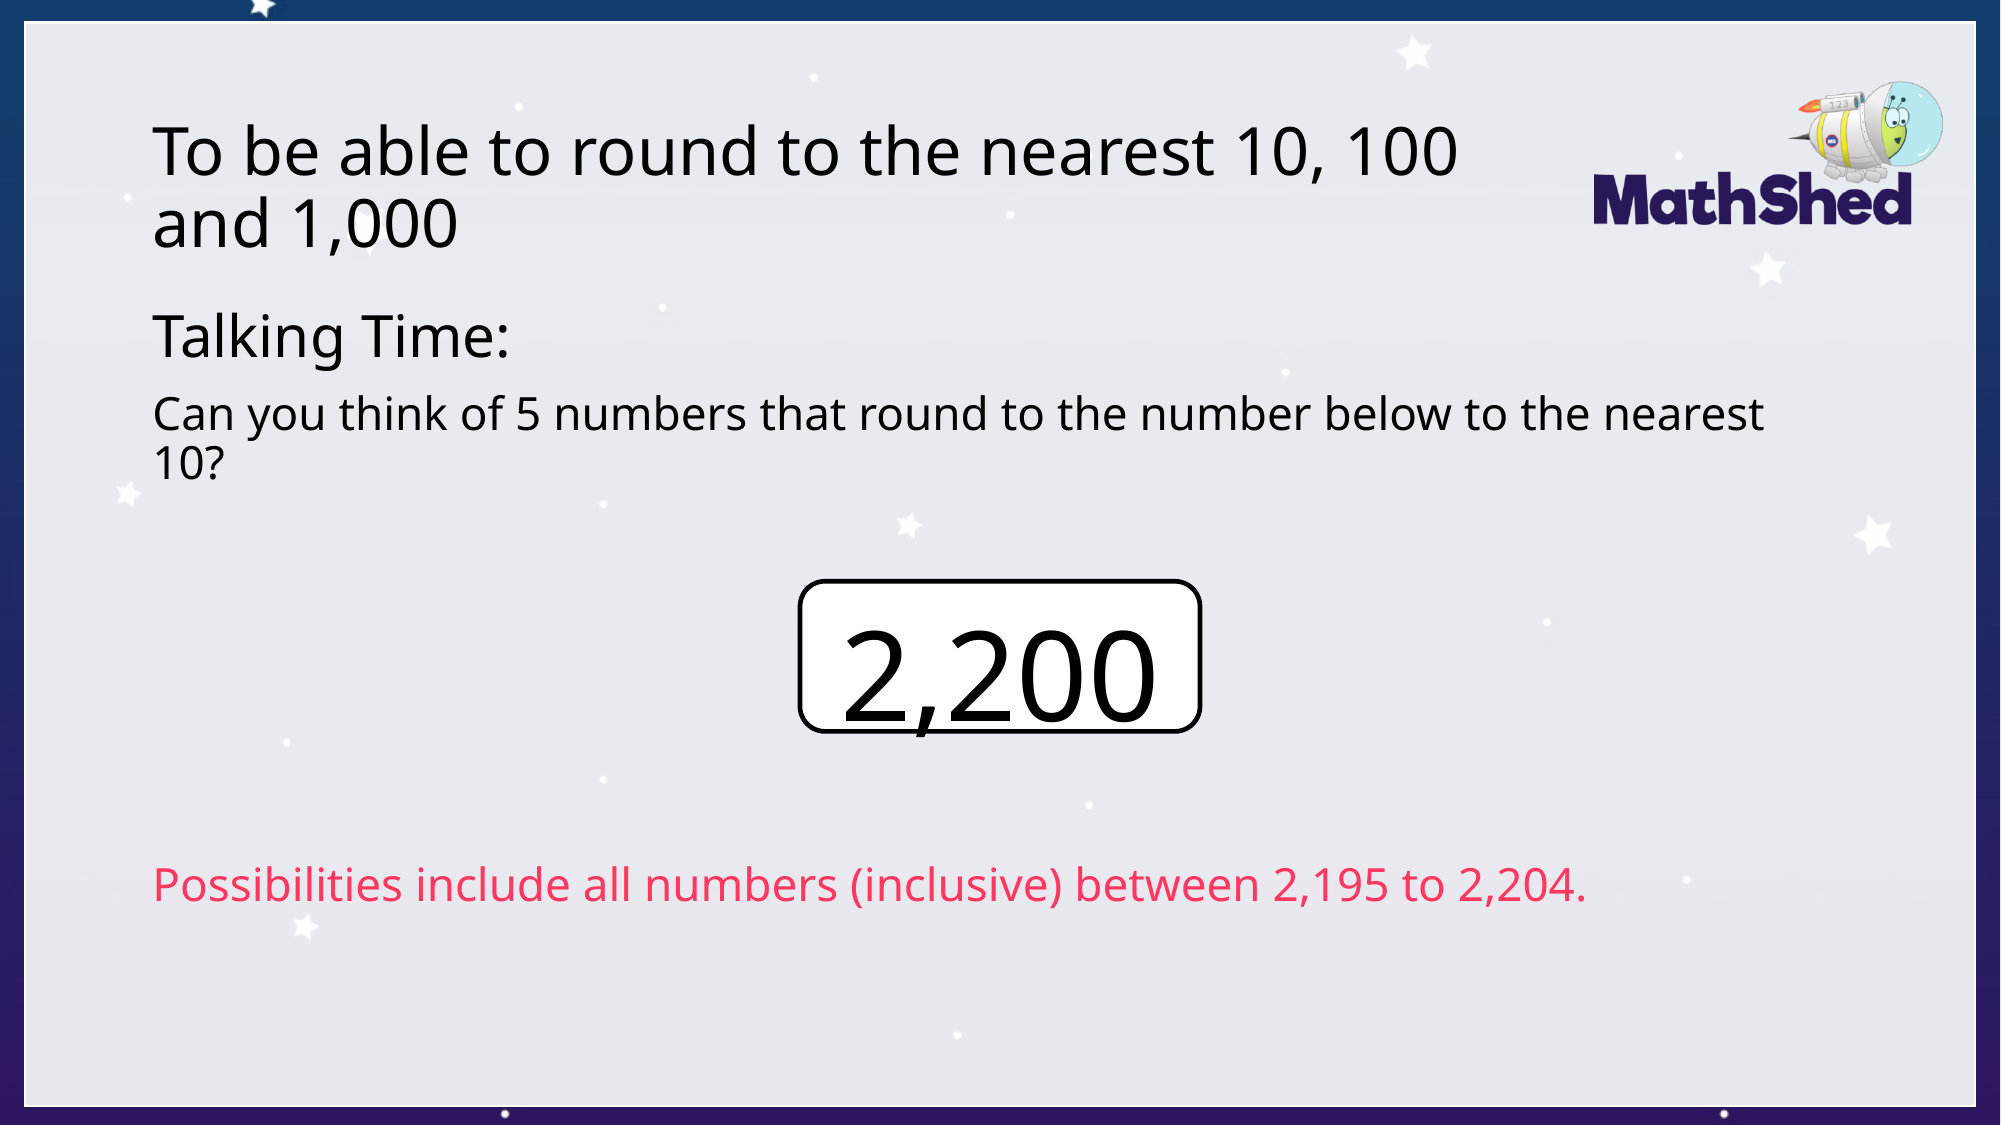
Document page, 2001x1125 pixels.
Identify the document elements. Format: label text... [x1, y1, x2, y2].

picture [0, 0, 2001, 1125]
list Talking Time: Can you think of 5 numbers that round to the number below to the nearest 10? Possibilities include all numbers (inclusive) between 2,195 to 2,204. [137, 299, 1863, 1014]
title To be able to round to the nearest 10, 100 and 1,000 [137, 81, 1578, 299]
text_box 2,200 [798, 580, 1202, 733]
